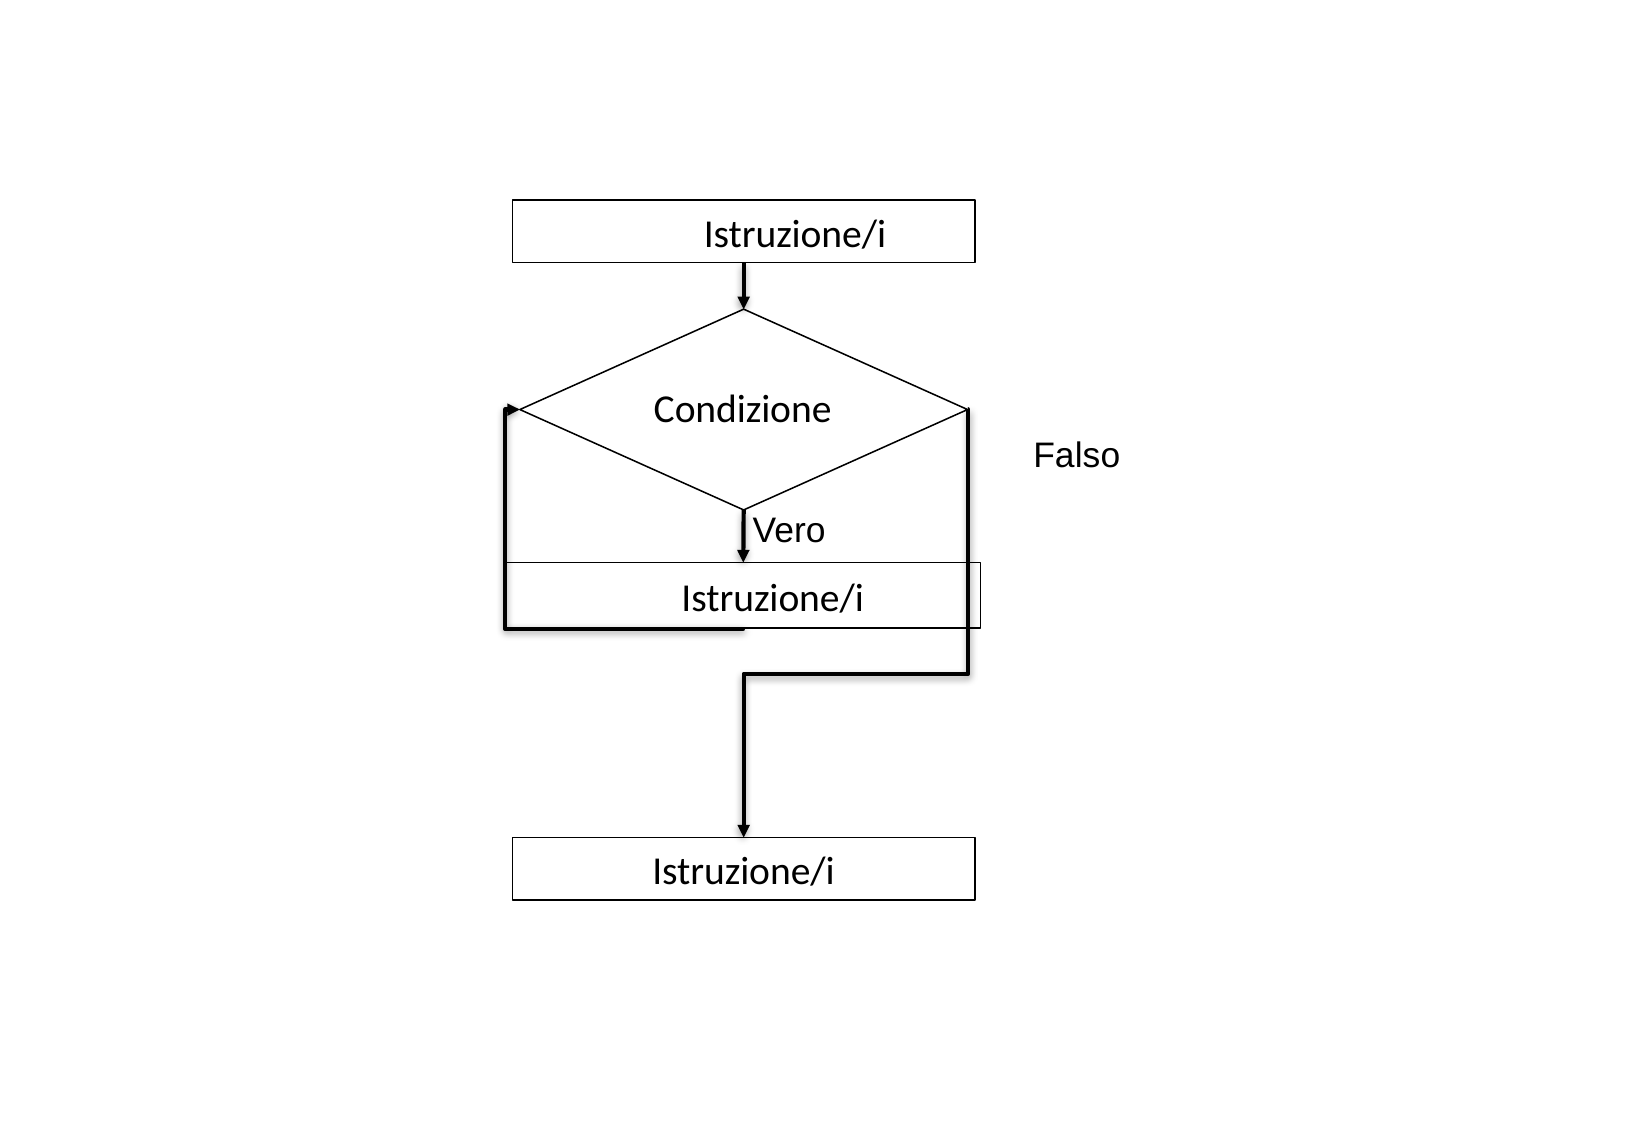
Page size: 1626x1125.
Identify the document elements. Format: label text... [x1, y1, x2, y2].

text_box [521, 406, 742, 631]
text_box Falso [999, 424, 1154, 483]
text_box Istruzione/i [512, 199, 975, 263]
text_box Istruzione/i [975, 562, 981, 629]
text_box Condizione [638, 374, 847, 407]
text_box [530, 311, 962, 407]
text_box Istruzione/i [512, 837, 975, 900]
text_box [743, 409, 968, 838]
